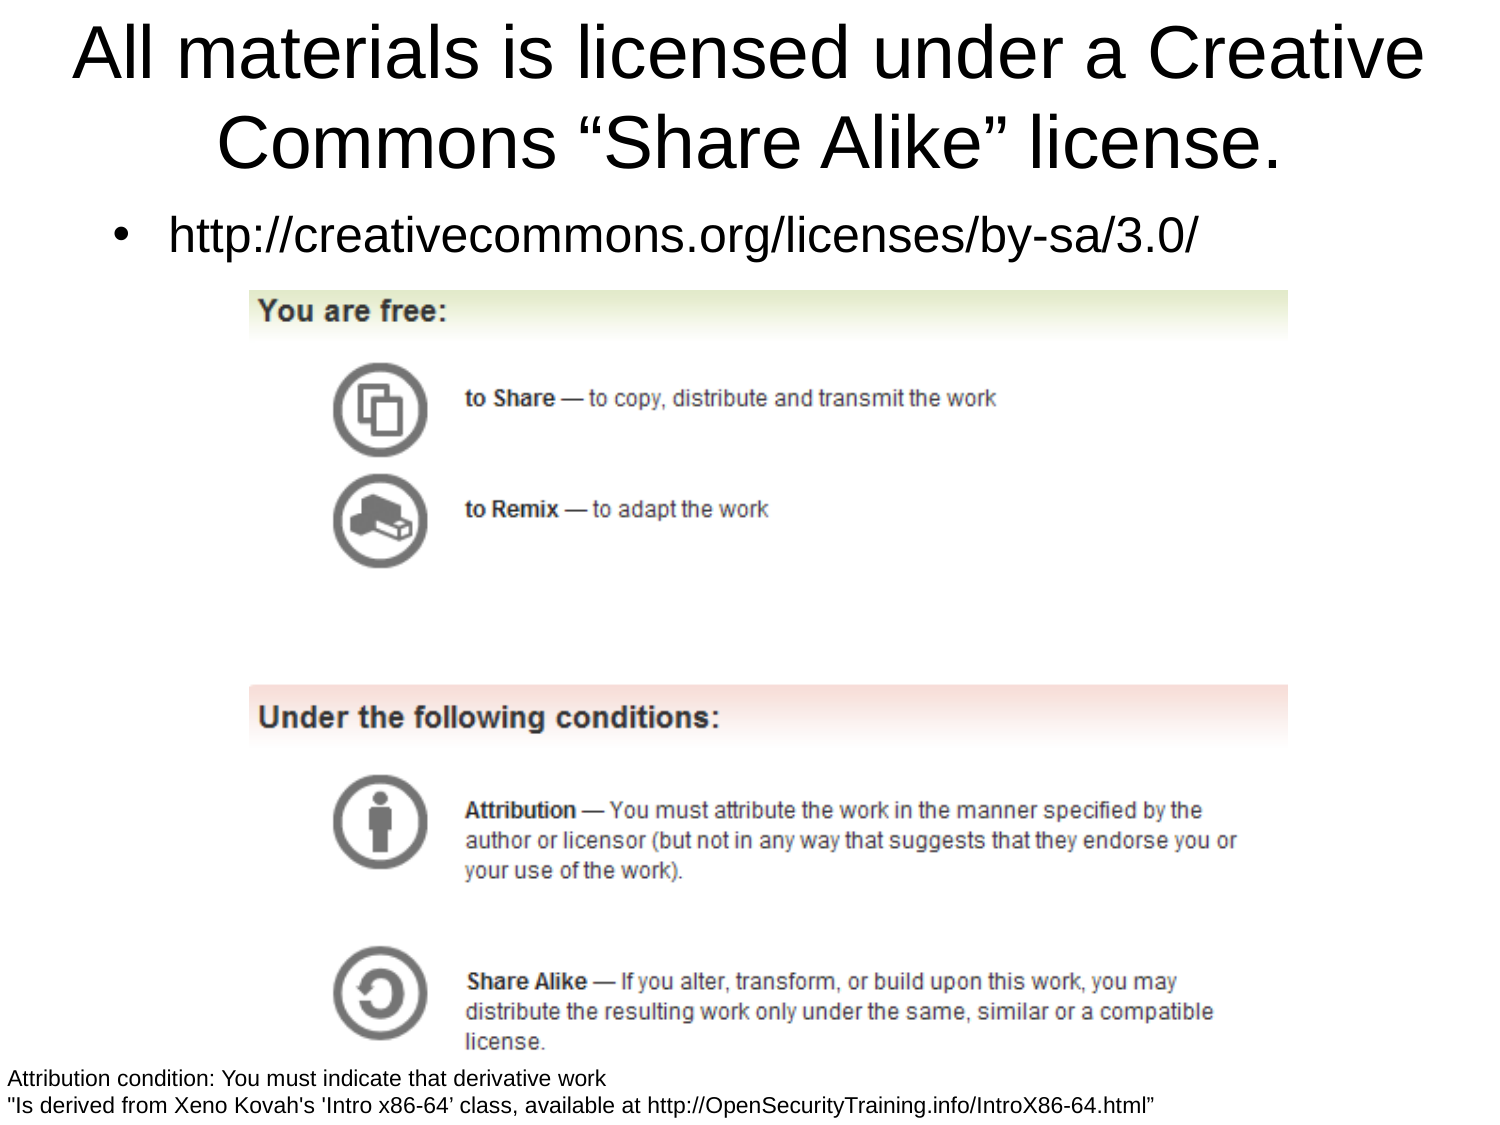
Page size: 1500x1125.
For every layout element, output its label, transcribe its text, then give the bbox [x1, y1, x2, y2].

picture [249, 290, 1288, 1067]
text_box Attribution condition: You must indicate that derivative work "Is derived from Xeno Kovah's 'Intro x86-64’ class, available at http://OpenSecurityTraining.info/IntroX86-64.html” [7, 1063, 1156, 1119]
text_box http://creativecommons.org/licenses/by-sa/3.0/ [112, 202, 1388, 264]
text_box All materials is licensed under a Creative Commons “Share Alike” license. [0, 3, 1500, 184]
